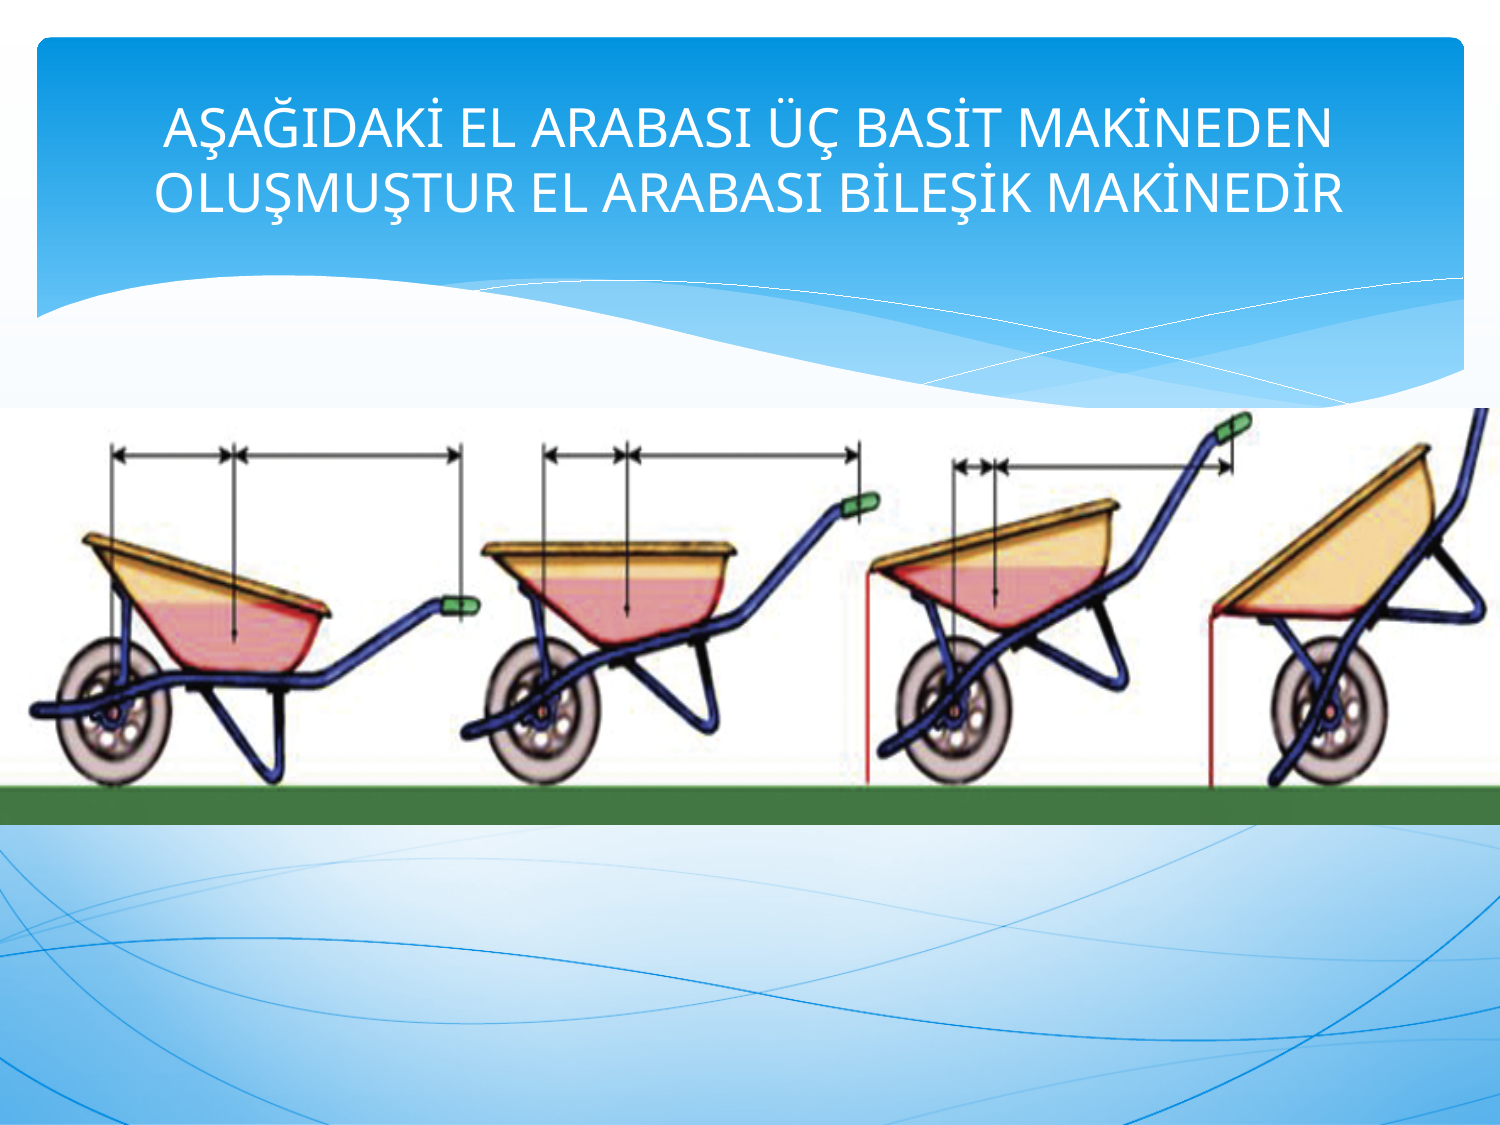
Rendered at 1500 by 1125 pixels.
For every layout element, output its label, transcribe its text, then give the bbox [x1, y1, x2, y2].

title AŞAĞIDAKİ EL ARABASI ÜÇ BASİT MAKİNEDEN OLUŞMUŞTUR EL ARABASI BİLEŞİK MAKİNEDİR [75, 55, 1425, 261]
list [0, 408, 1500, 825]
